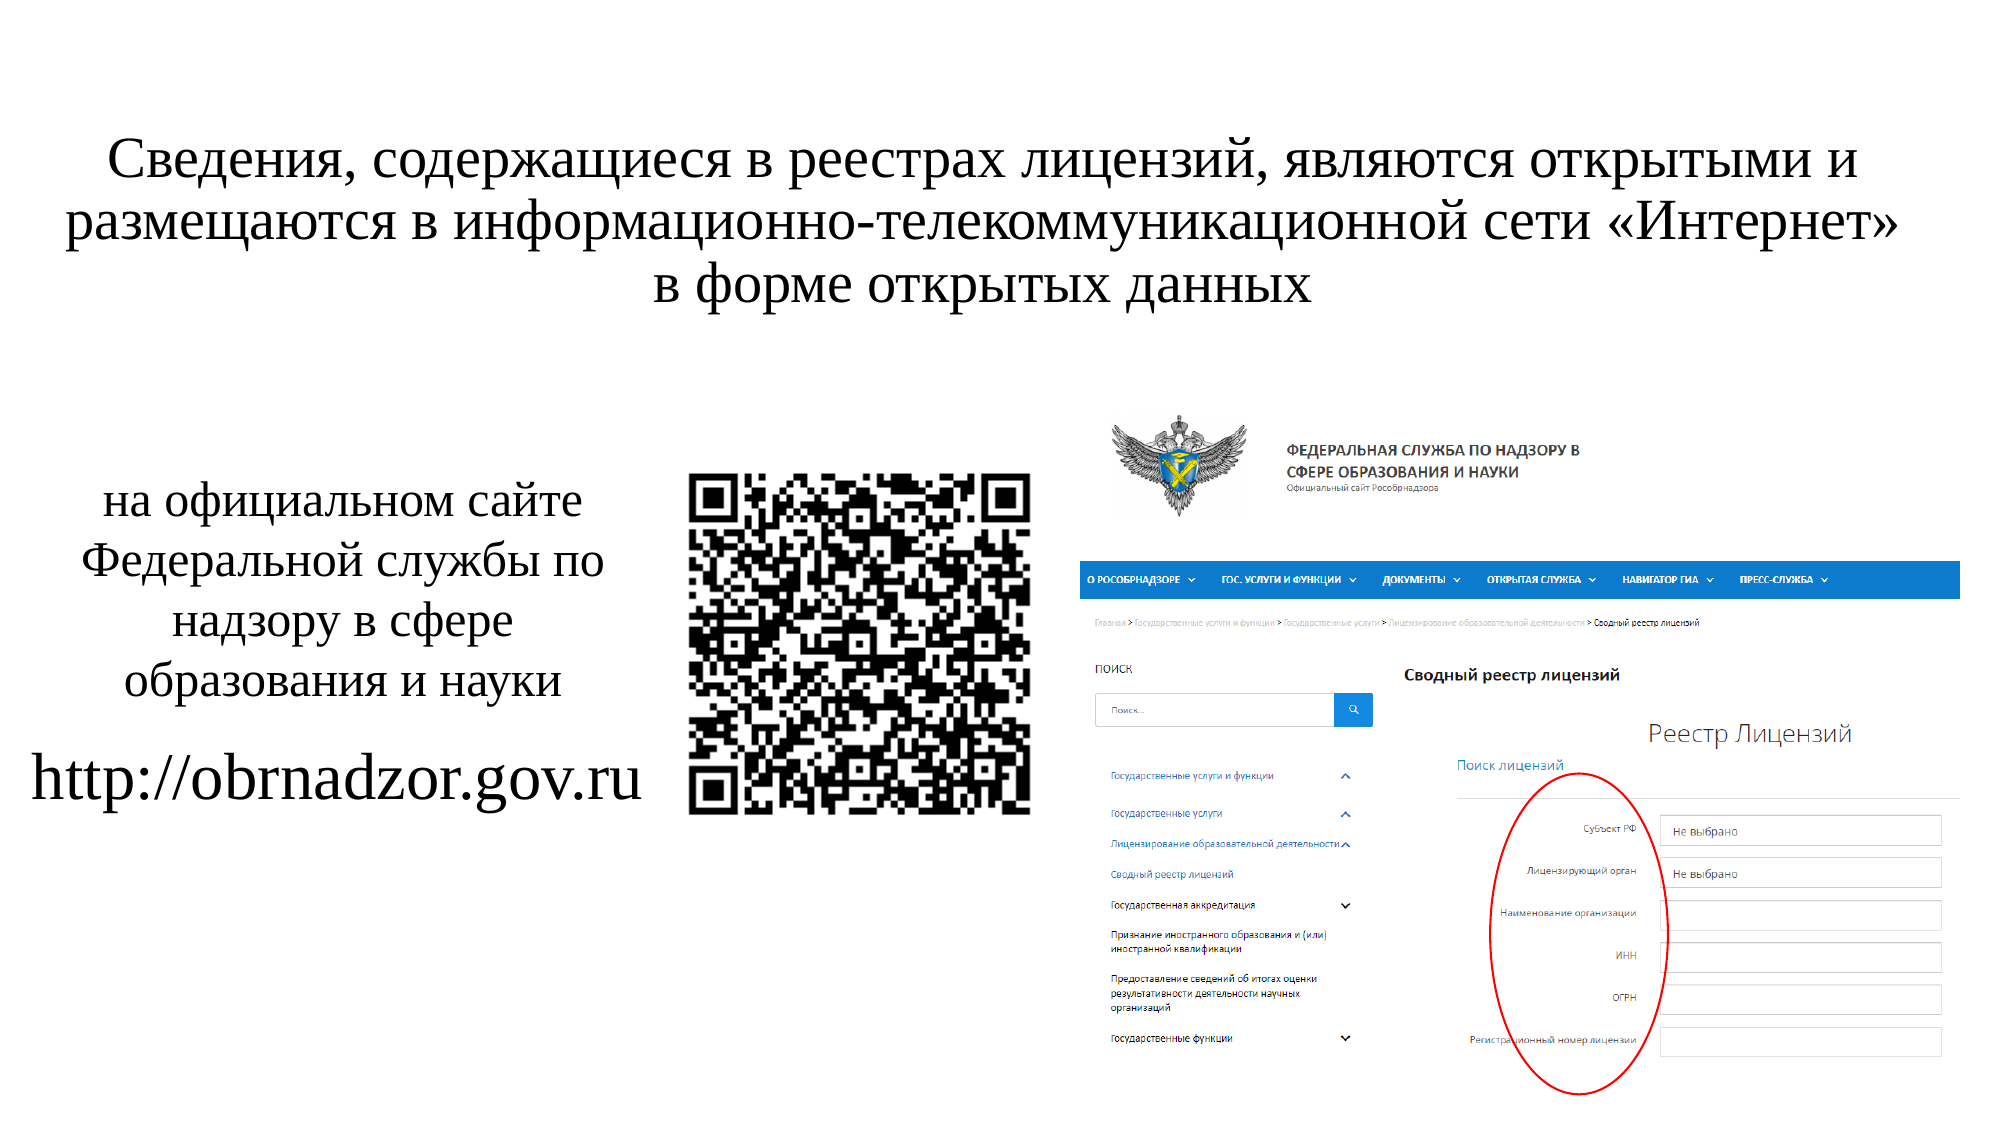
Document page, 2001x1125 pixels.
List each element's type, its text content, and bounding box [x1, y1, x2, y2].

text_box [1525, 1064, 1633, 1096]
title Сведения, содержащиеся в реестрах лицензий, являются открытыми и размещаются в информационно-телекоммуникационной сети «Интернет» в форме открытых данных [29, 112, 1938, 330]
picture [1080, 398, 1960, 1064]
picture [679, 467, 1039, 822]
text_box http://obrnadzor.gov.ru [17, 725, 679, 821]
text_box на официальном сайте Федеральной службы по надзору в сфере образования и науки [56, 459, 630, 714]
